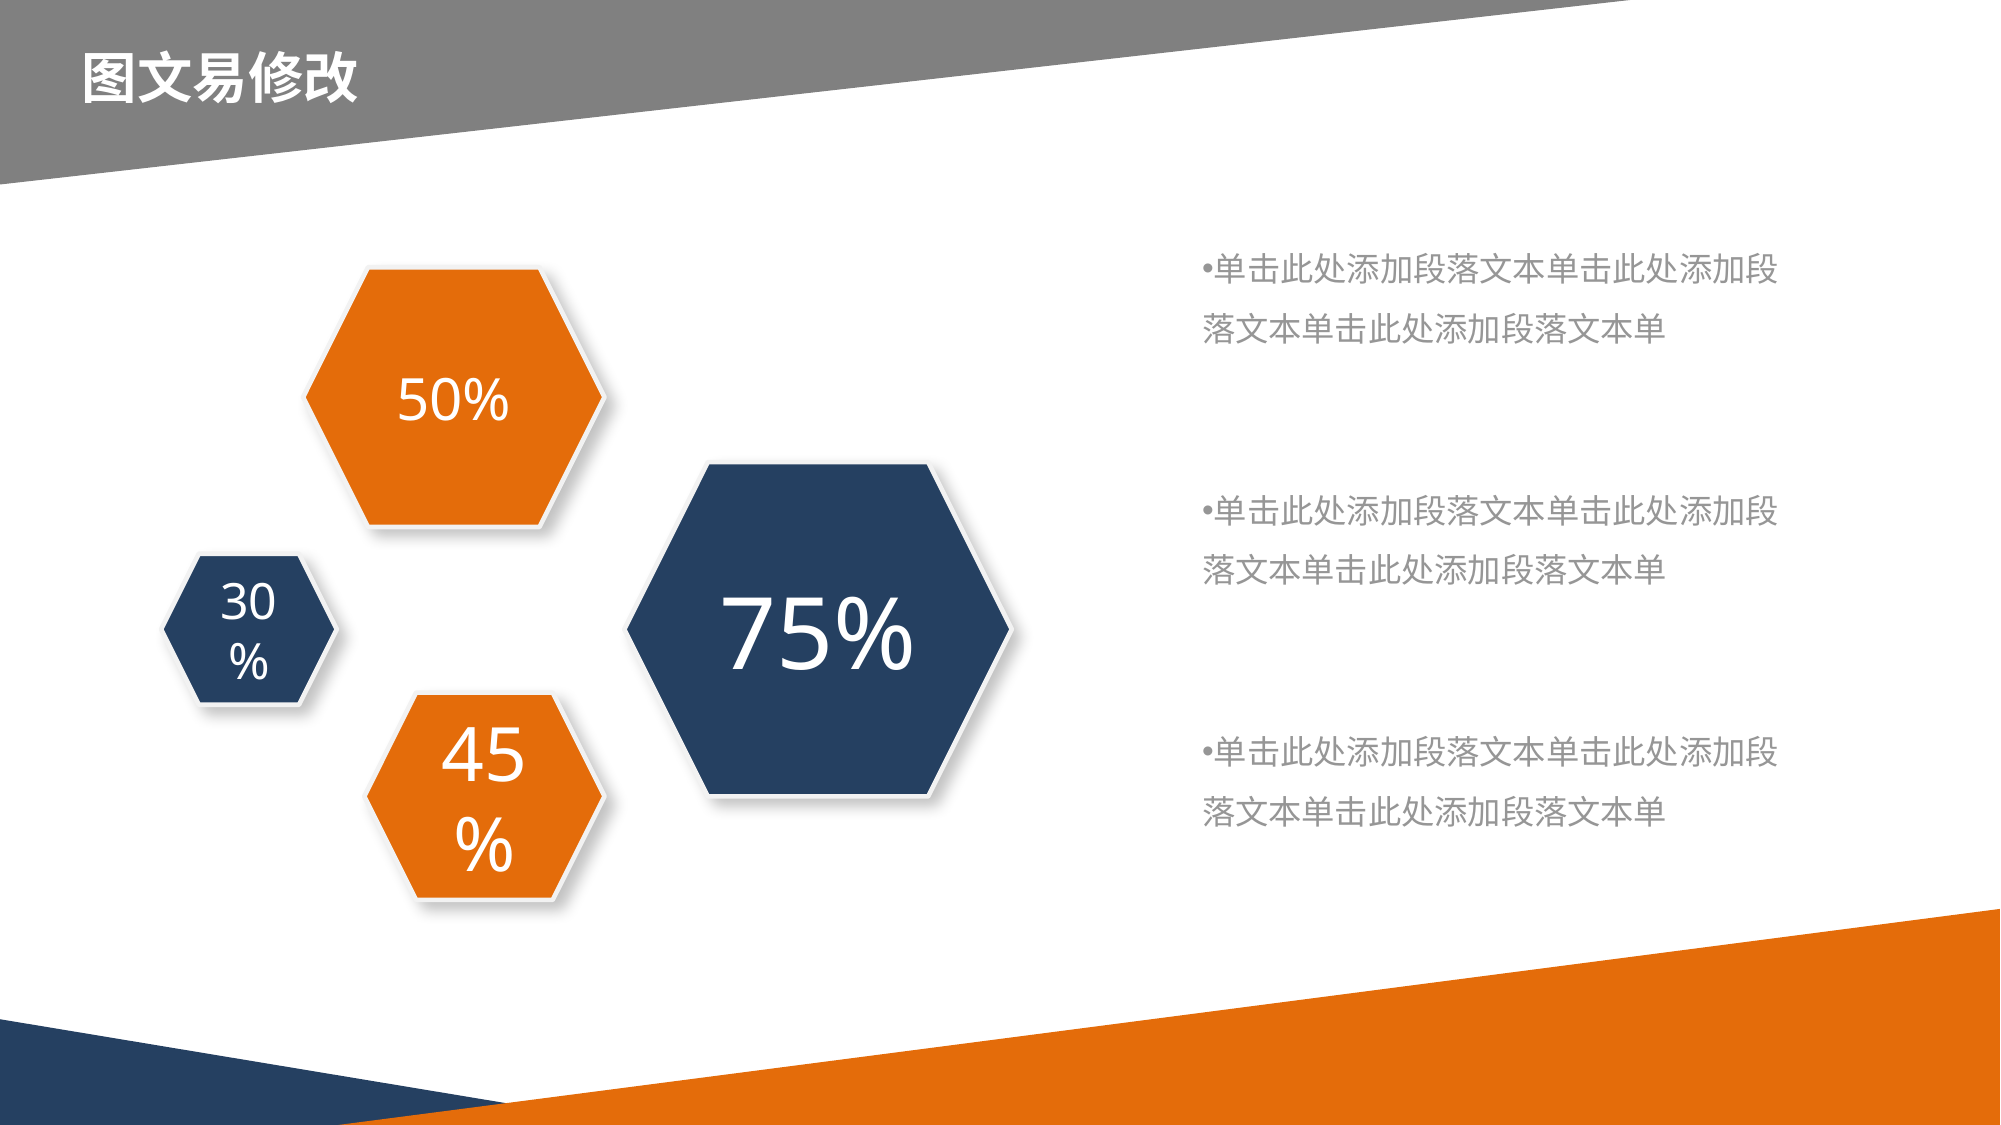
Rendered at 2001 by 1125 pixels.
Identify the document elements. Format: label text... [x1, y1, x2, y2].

text_box 图文易修改 [0, 42, 441, 110]
text_box 50% [301, 265, 607, 530]
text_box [1187, 220, 1799, 841]
text_box 30% [159, 551, 339, 707]
text_box 75% [622, 460, 1014, 799]
text_box 45% [362, 690, 607, 902]
